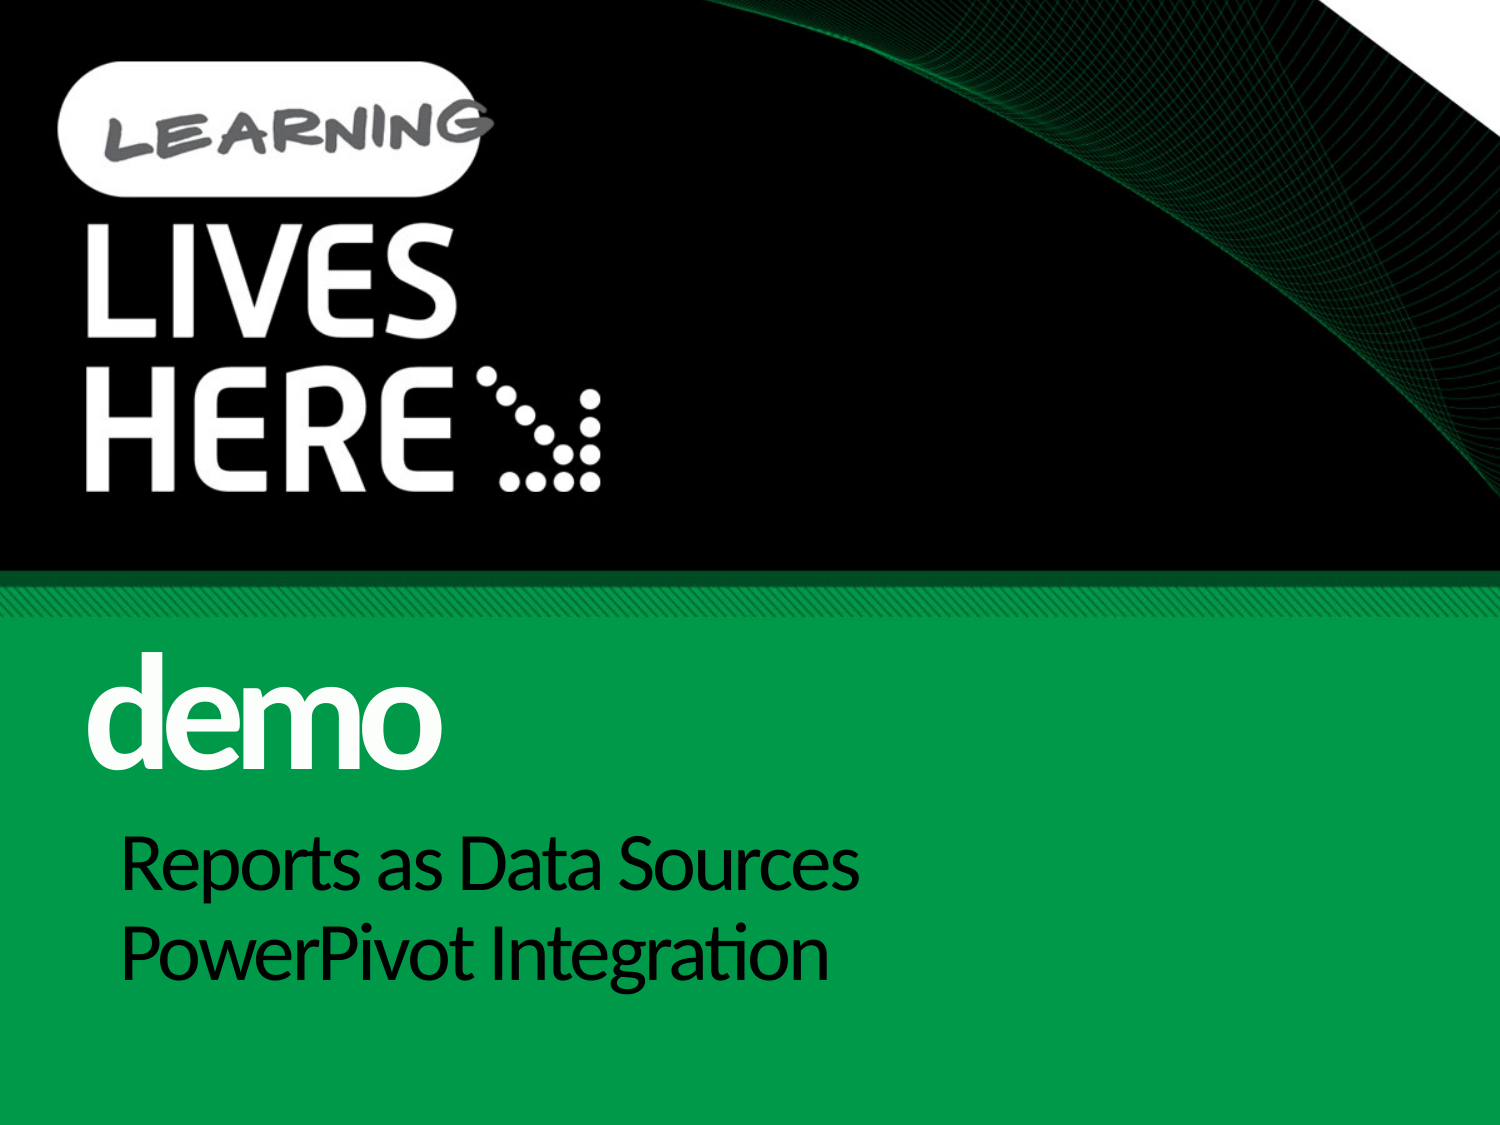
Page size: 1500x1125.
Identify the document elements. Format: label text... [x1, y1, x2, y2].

title Reports as Data Sources PowerPivot Integration [119, 818, 1375, 943]
list demo [83, 625, 1344, 800]
picture [0, 0, 1500, 1125]
